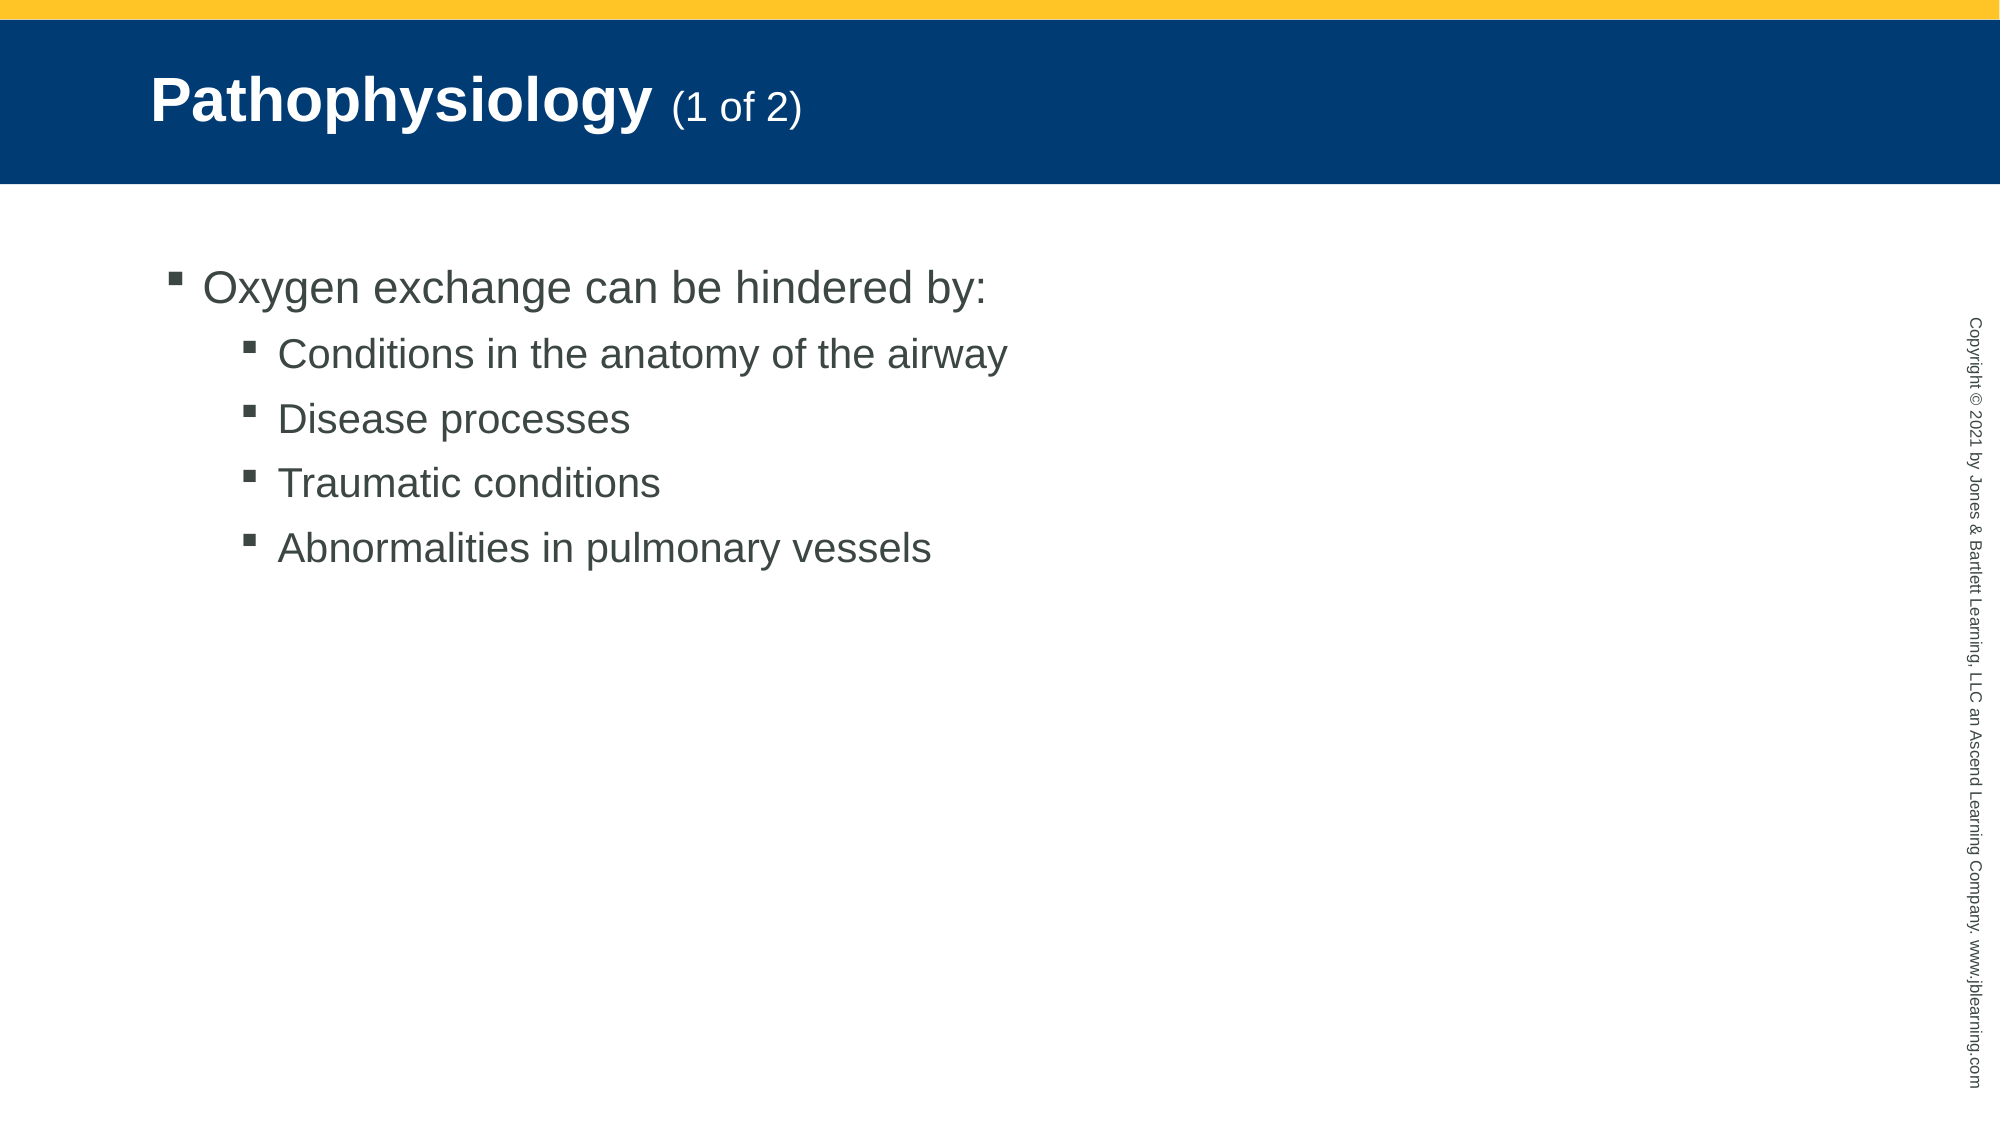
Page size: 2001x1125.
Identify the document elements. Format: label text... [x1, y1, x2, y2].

title Pathophysiology (1 of 2) [0, 19, 2000, 185]
list Oxygen exchange can be hindered by: Conditions in the anatomy of the airway Disease processes Traumatic conditions Abnormalities in pulmonary vessels [150, 249, 1850, 1038]
